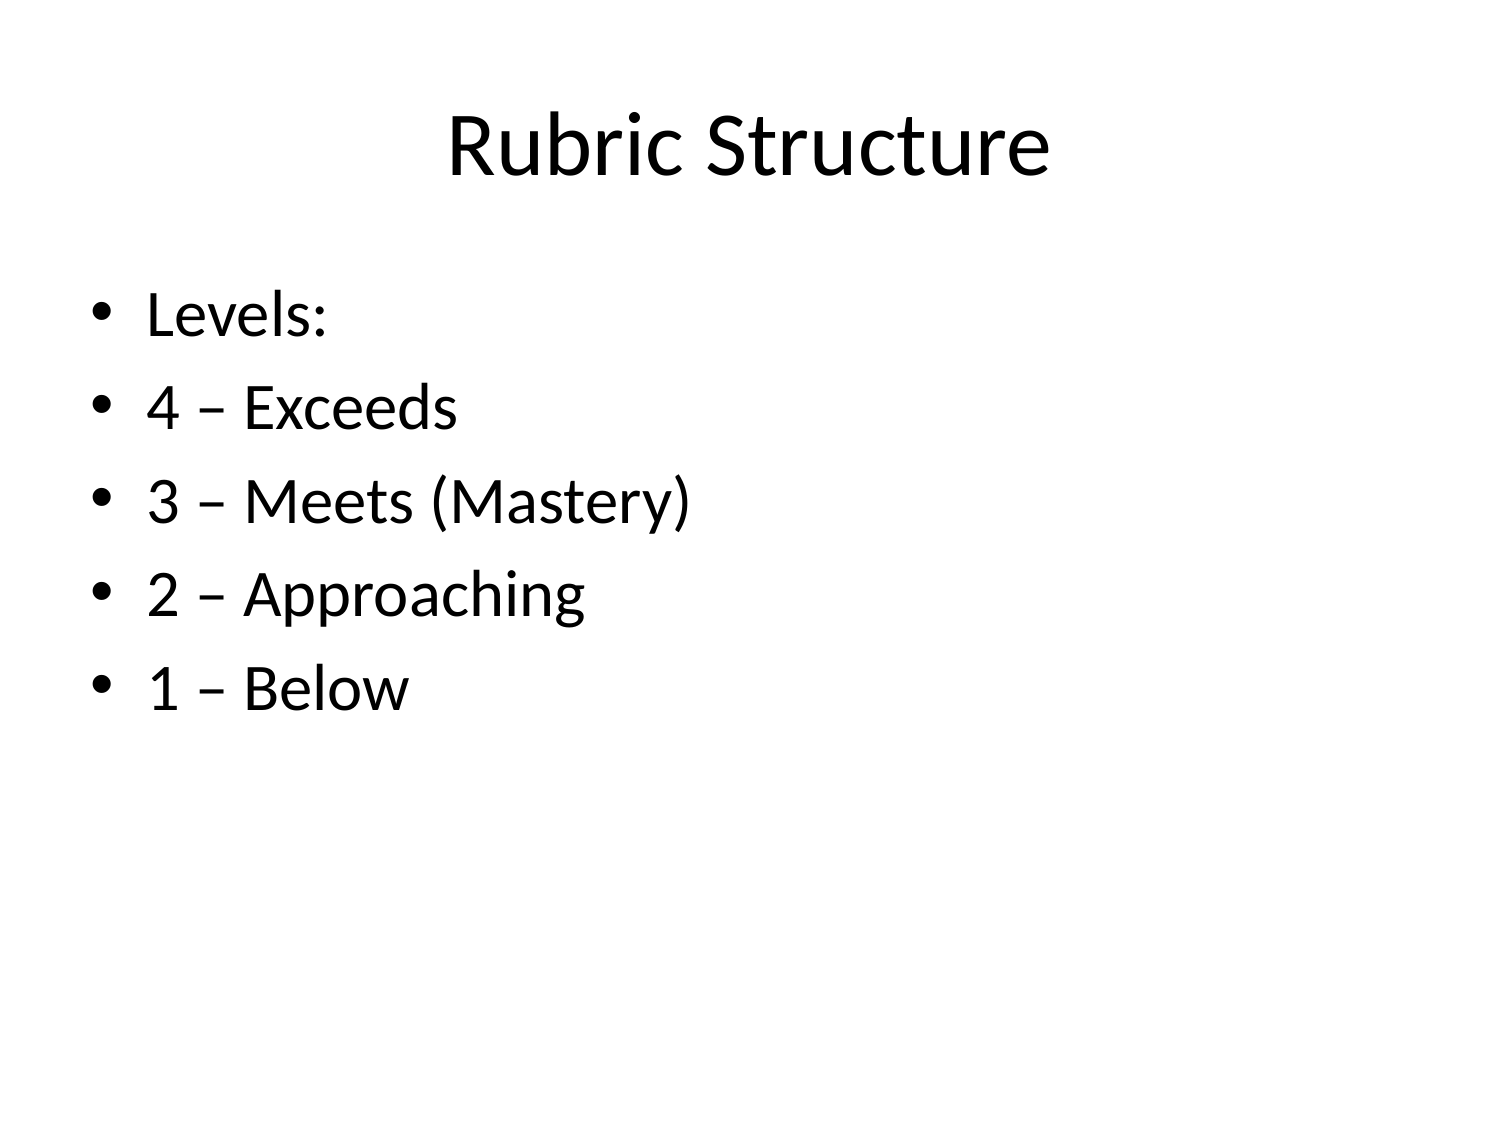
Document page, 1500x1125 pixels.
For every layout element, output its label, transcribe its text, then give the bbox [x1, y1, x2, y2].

list Levels: 4 – Exceeds 3 – Meets (Mastery) 2 – Approaching 1 – Below [75, 262, 1425, 1005]
title Rubric Structure [75, 45, 1425, 233]
